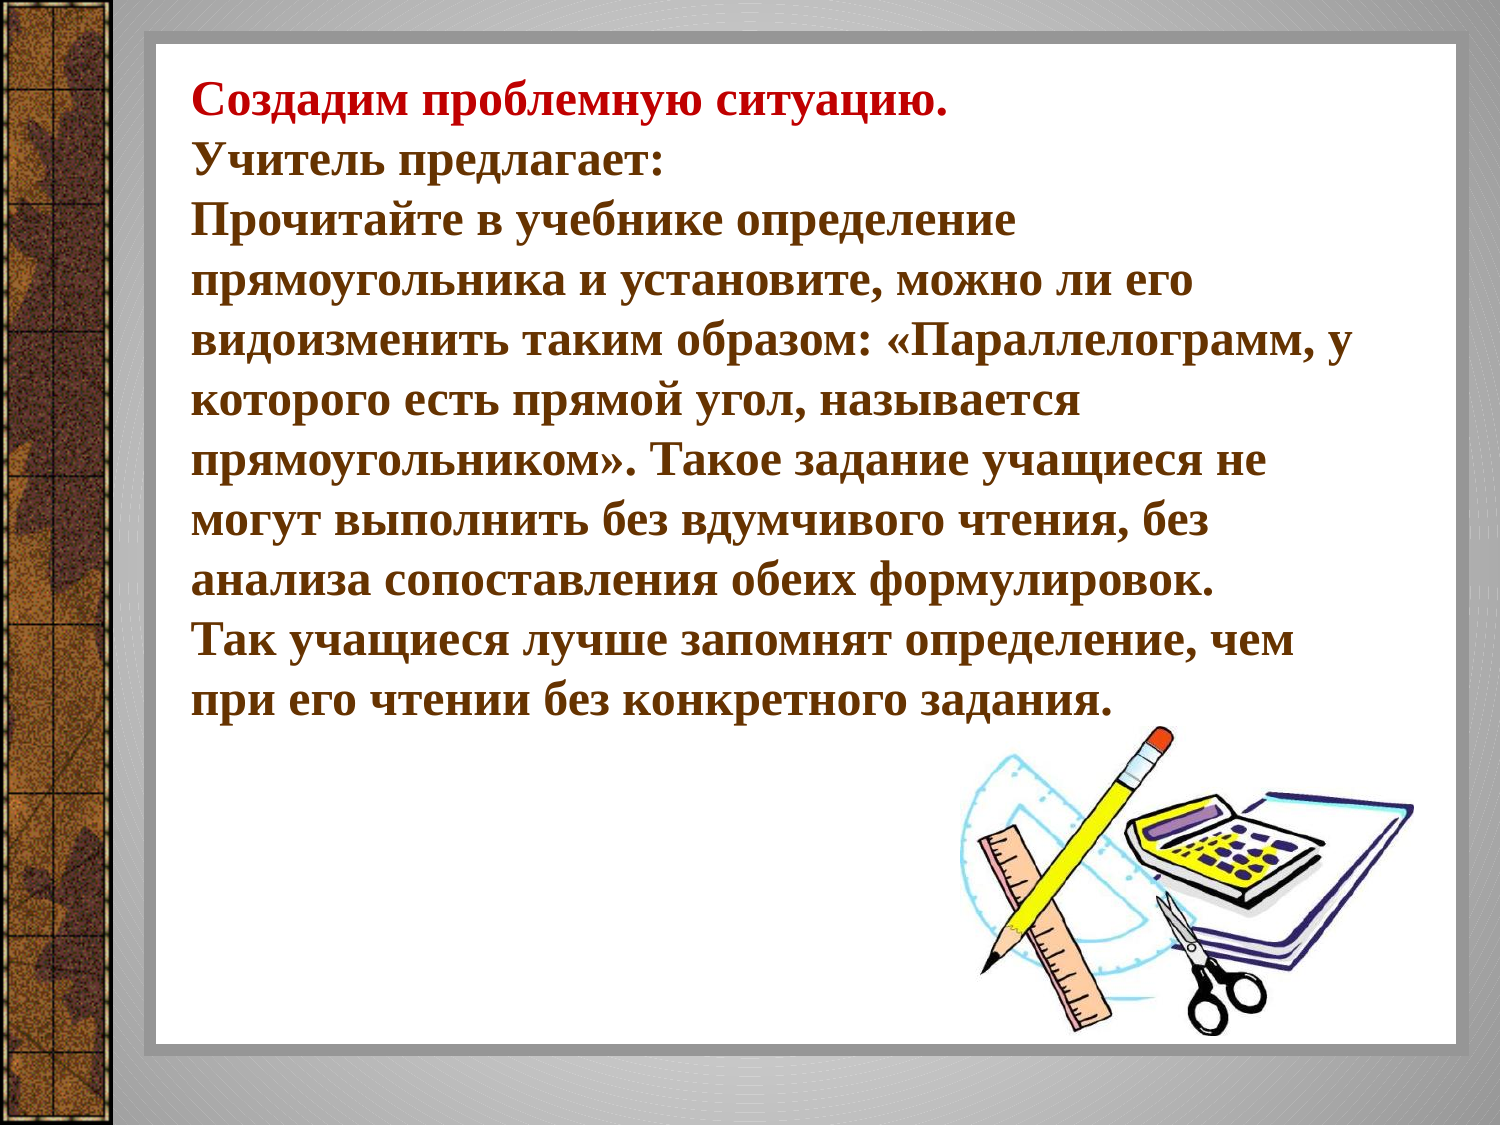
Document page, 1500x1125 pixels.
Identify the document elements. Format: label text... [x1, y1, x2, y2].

picture [960, 726, 1414, 1036]
text_box Создадим проблемную ситуацию. Учитель предлагает: Прочитайте в учебнике определение прямоугольника и установите, можно ли его видоизменить таким образом: «Параллелограмм, у которого есть прямой угол, называется прямоугольником». Такое задание учащиеся не могут выполнить без вдумчивого чтения, без анализа сопоставления обеих формулировок. Так учащиеся лучше запомнят определение, чем при его чтении без конкретного задания. [175, 58, 1383, 824]
picture [0, 0, 113, 1125]
